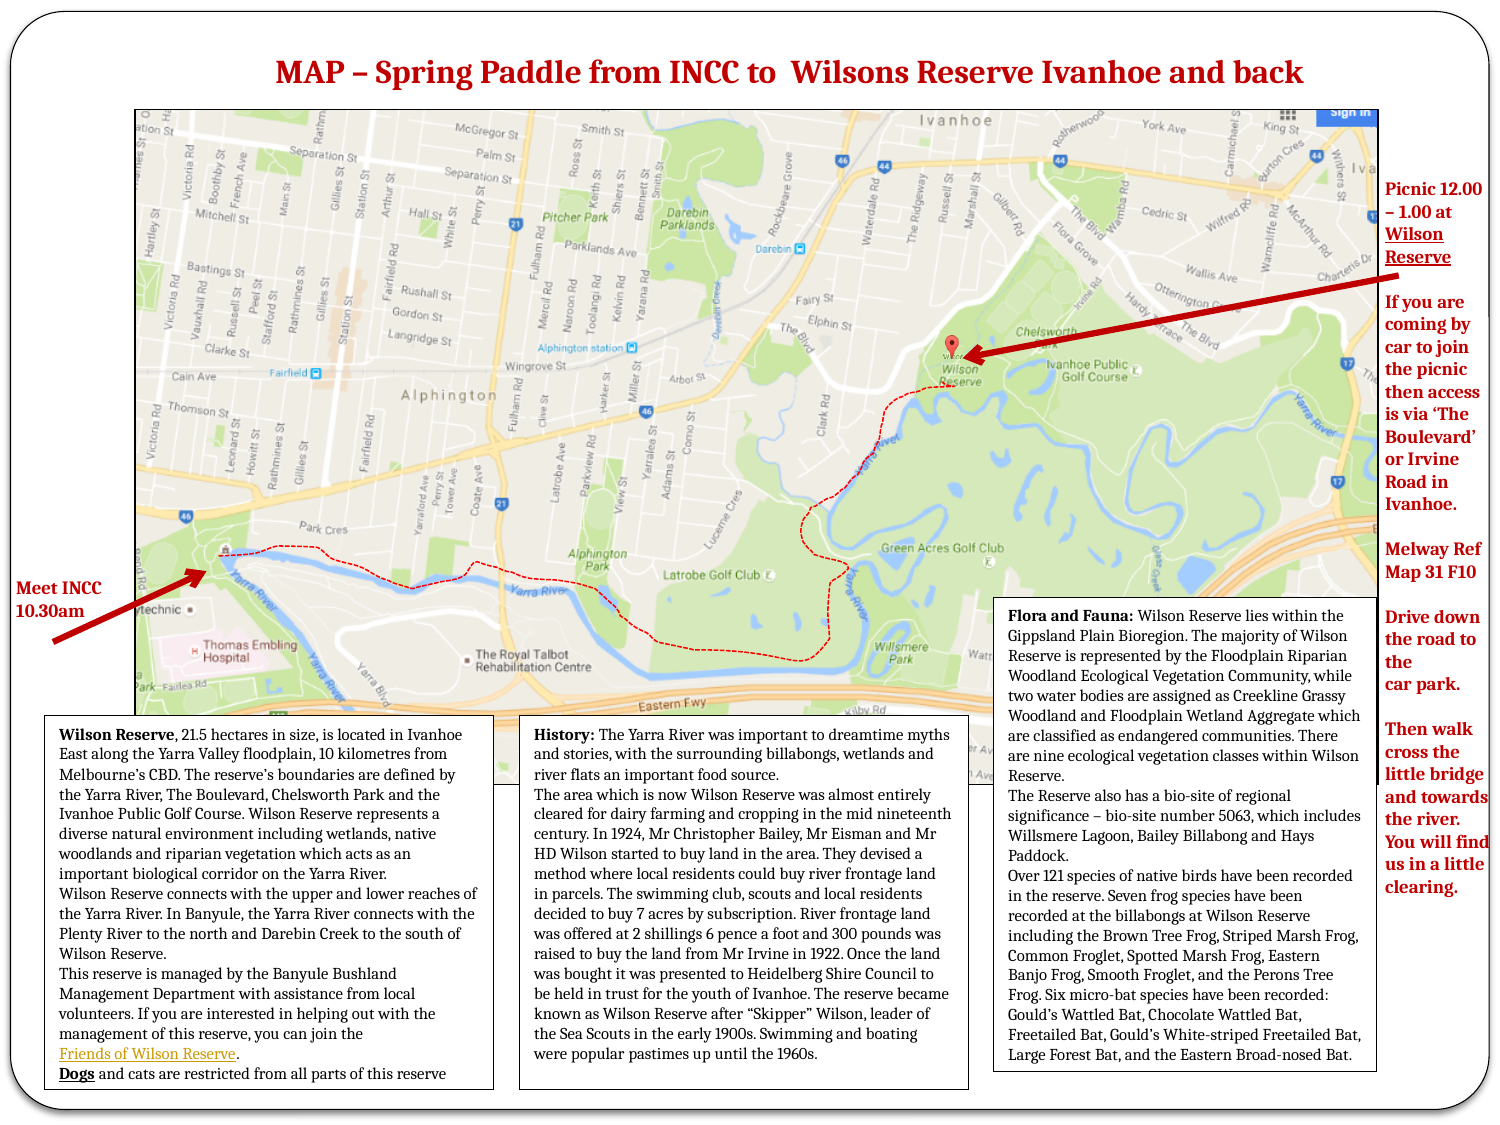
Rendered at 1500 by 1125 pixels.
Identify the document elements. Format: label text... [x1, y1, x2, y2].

text_box Picnic 12.00 – 1.00 at Wilson Reserve If you are coming by car to join the picnic then access is via ‘The Boulevard’ or Irvine Road in Ivanhoe. Melway Ref Map 31 F10 Drive down the road to the car park. Then walk cross the little bridge and towards the river. You will find us in a little clearing. [1377, 169, 1500, 905]
text_box History: The Yarra River was important to dreamtime myths and stories, with the surrounding billabongs, wetlands and river flats an important food source. The area which is now Wilson Reserve was almost entirely cleared for dairy farming and cropping in the mid nineteenth century. In 1924, Mr Christopher Bailey, Mr Eisman and Mr HD Wilson started to buy land in the area. They devised a method where local residents could buy river frontage land in parcels. The swimming club, scouts and local residents decided to buy 7 acres by subscription. River frontage land was offered at 2 shillings 6 pence a foot and 300 pounds was raised to buy the land from Mr Irvine in 1922. Once the land was bought it was presented to Heidelberg Shire Council to be held in trust for the youth of Ivanhoe. The reserve became known as Wilson Reserve after “Skipper” Wilson, leader of the Sea Scouts in the early 1900s. Swimming and boating were popular pastimes up until the 1960s. [519, 793, 969, 1090]
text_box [962, 275, 1399, 359]
picture [135, 110, 1378, 784]
text_box MAP – Spring Paddle from INCC to Wilsons Reserve Ivanhoe and back [260, 42, 1320, 98]
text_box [52, 570, 207, 643]
text_box Meet INCC 10.30am [1, 568, 121, 629]
text_box Flora and Fauna: Wilson Reserve lies within the Gippsland Plain Bioregion. The majority of Wilson Reserve is represented by the Floodplain Riparian Woodland Ecological Vegetation Community, while two water bodies are assigned as Creekline Grassy Woodland and Floodplain Wetland Aggregate which are classified as endangered communities. There are nine ecological vegetation classes within Wilson Reserve. The Reserve also has a bio-site of regional significance – bio-site number 5063, which includes Willsmere Lagoon, Bailey Billabong and Hays Paddock. Over 121 species of native birds have been recorded in the reserve. Seven frog species have been recorded at the billabongs at Wilson Reserve including the Brown Tree Frog, Striped Marsh Frog, Common Froglet, Spotted Marsh Frog, Eastern Banjo Frog, Smooth Froglet, and the Perons Tree Frog. Six micro-bat species have been recorded: Gould’s Wattled Bat, Chocolate Wattled Bat, Freetailed Bat, Gould’s White-striped Freetailed Bat, Large Forest Bat, and the Eastern Broad-nosed Bat. [993, 792, 1377, 1072]
text_box Wilson Reserve, 21.5 hectares in size, is located in Ivanhoe East along the Yarra Valley floodplain, 10 kilometres from Melbourne’s CBD. The reserve’s boundaries are defined by the Yarra River, The Boulevard, Chelsworth Park and the Ivanhoe Public Golf Course. Wilson Reserve represents a diverse natural environment including wetlands, native woodlands and riparian vegetation which acts as an important biological corridor on the Yarra River. Wilson Reserve connects with the upper and lower reaches of the Yarra River. In Banyule, the Yarra River connects with the Plenty River to the north and Darebin Creek to the south of Wilson Reserve. This reserve is managed by the Banyule Bushland Management Department with assistance from local volunteers. If you are interested in helping out with the management of this reserve, you can join the Friends of Wilson Reserve. Dogs and cats are restricted from all parts of this reserve [44, 715, 494, 1090]
